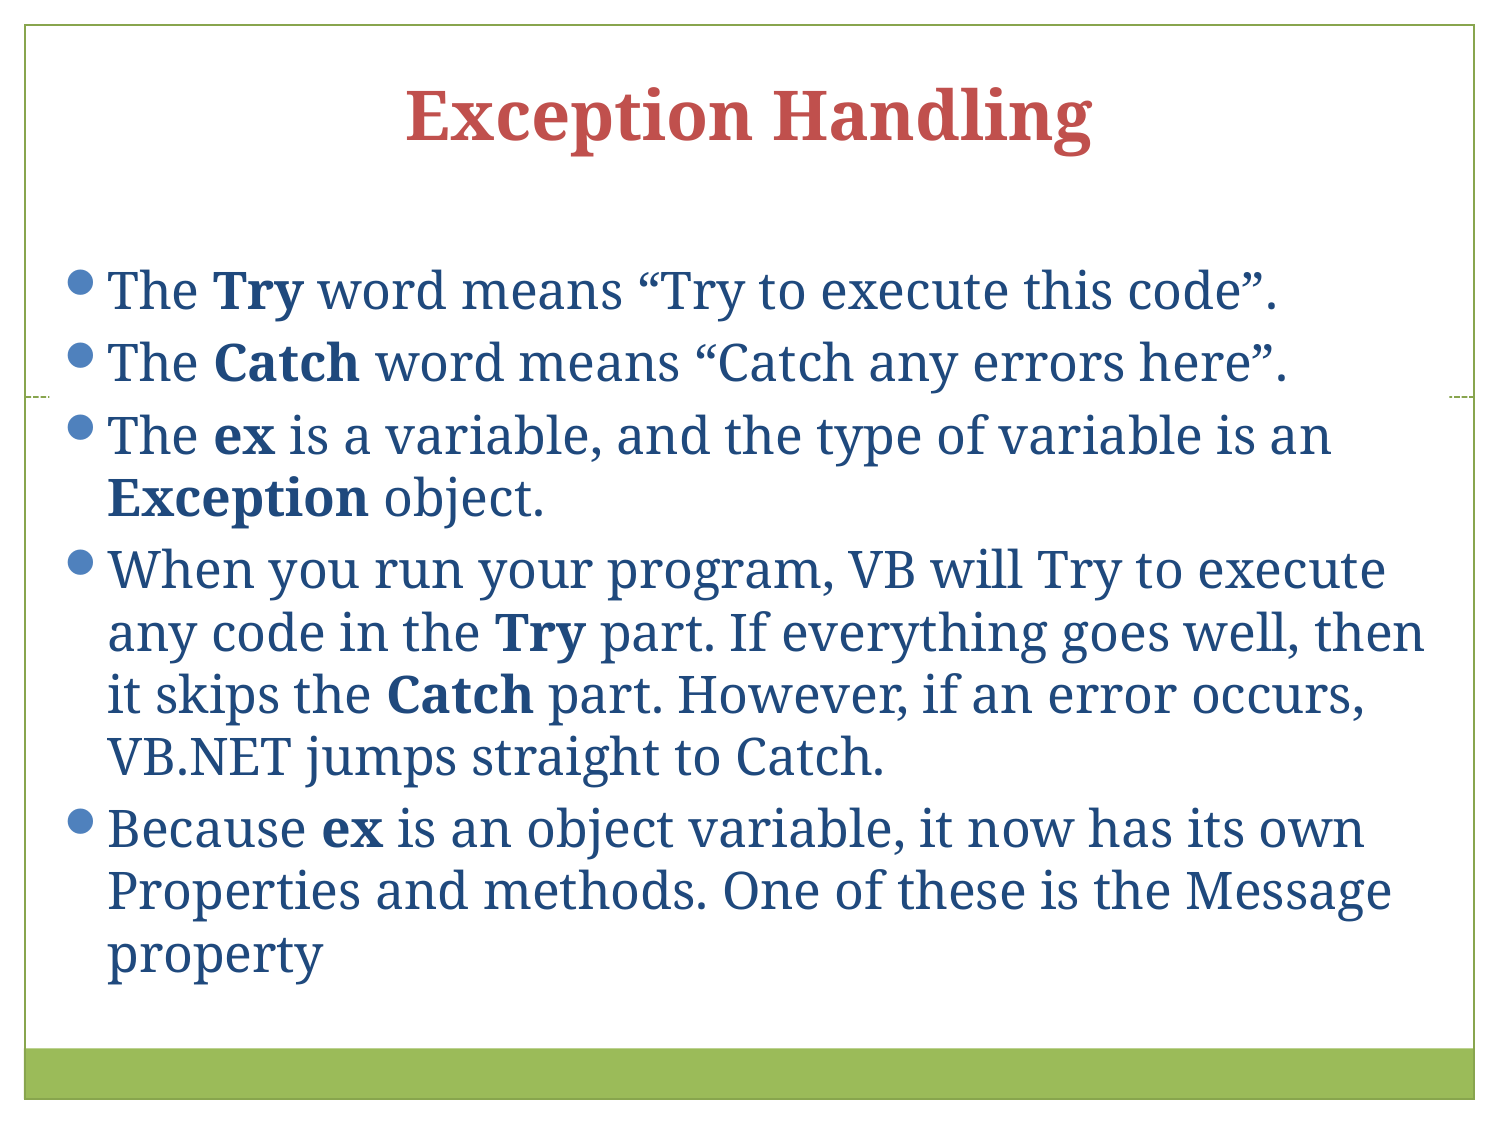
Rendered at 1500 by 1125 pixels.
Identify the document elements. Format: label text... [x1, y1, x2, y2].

list The Try word means “Try to execute this code”. The Catch word means “Catch any errors here”. The ex is a variable, and the type of variable is an Exception object. When you run your program, VB will Try to execute any code in the Try part. If everything goes well, then it skips the Catch part. However, if an error occurs, VB.NET jumps straight to Catch. Because ex is an object variable, it now has its own Properties and methods. One of these is the Message property [49, 249, 1450, 1005]
title Exception Handling [49, 37, 1450, 162]
